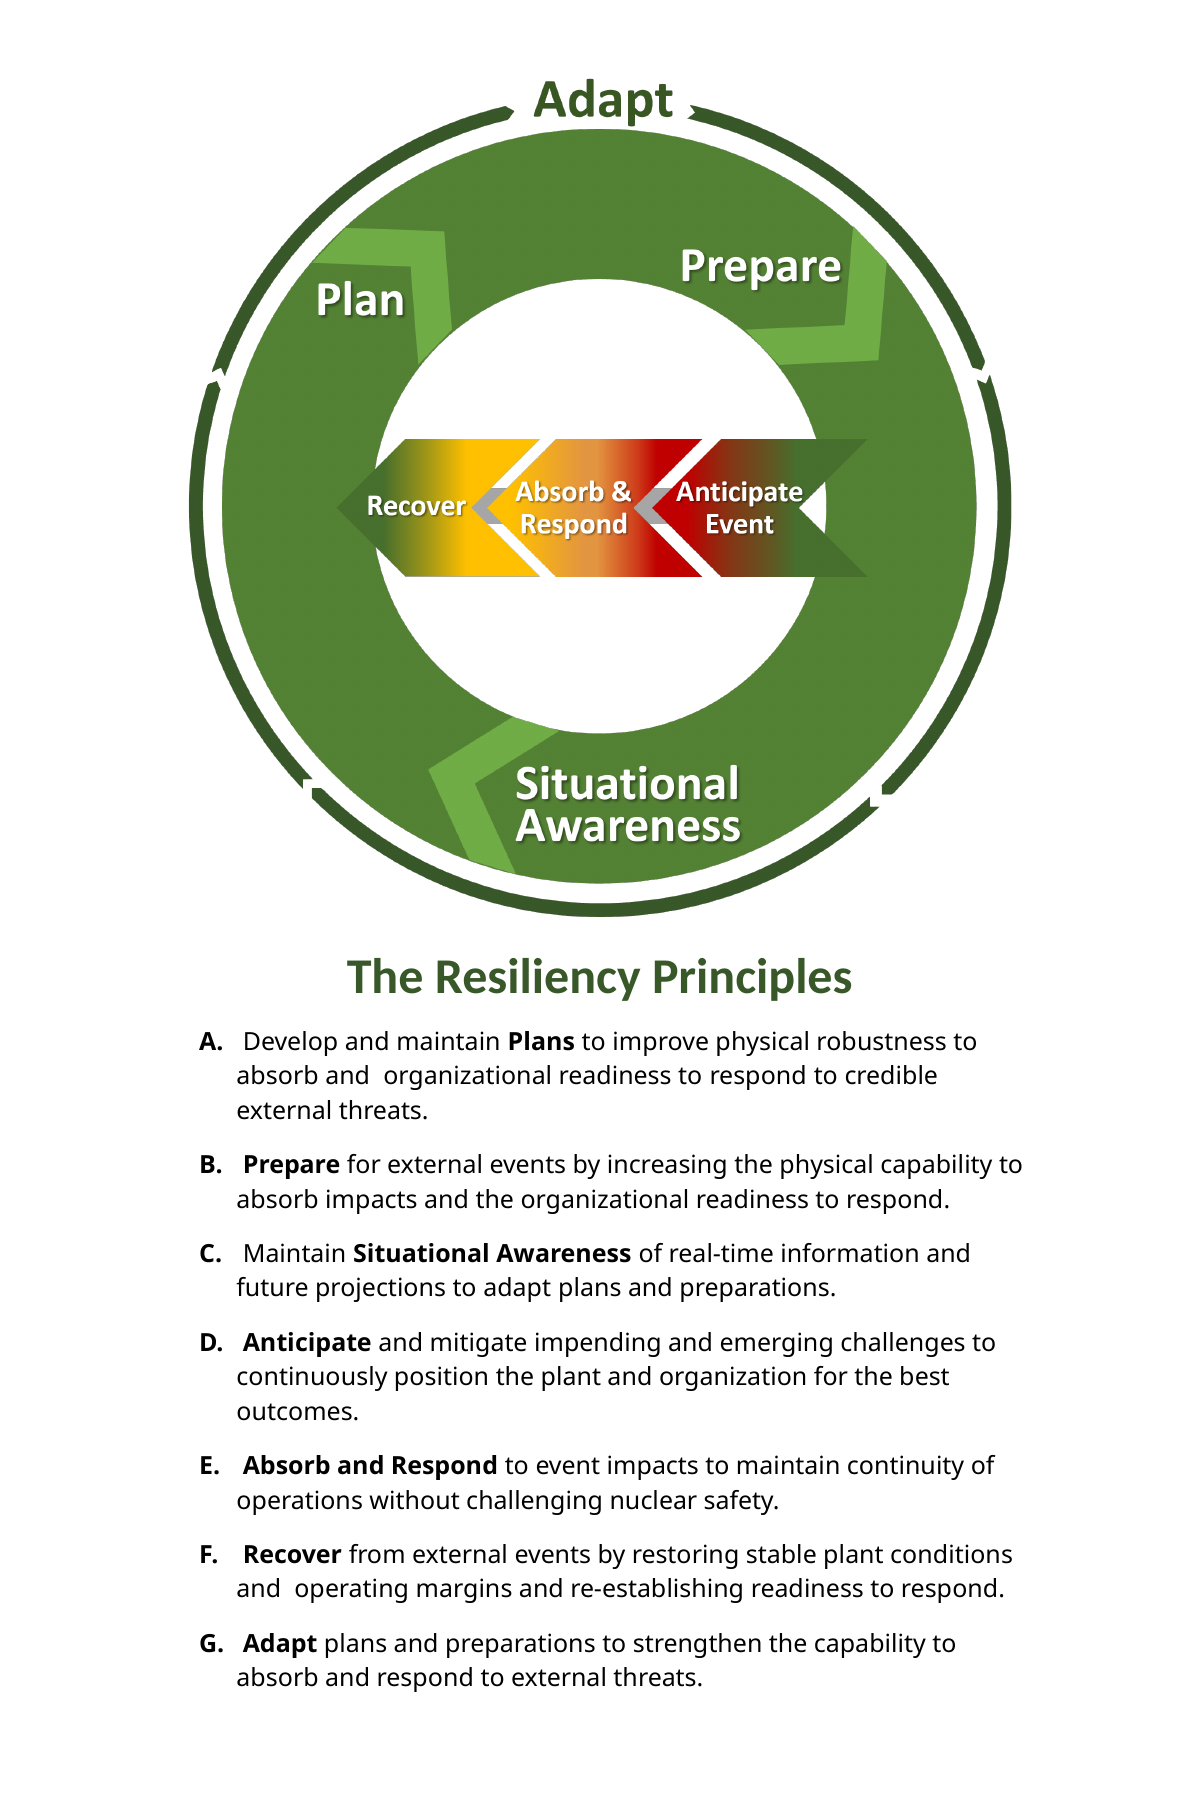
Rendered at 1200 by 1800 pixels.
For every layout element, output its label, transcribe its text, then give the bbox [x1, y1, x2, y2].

text_box The Resiliency Principles [0, 936, 1200, 1011]
picture [188, 46, 1012, 917]
text_box Develop and maintain Plans to improve physical robustness to absorb and organizational readiness to respond to credible external threats. Prepare for external events by increasing the physical capability to absorb impacts and the organizational readiness to respond. Maintain Situational Awareness of real-time information and future projections to adapt plans and preparations. Anticipate and mitigate impending and emerging challenges to continuously position the plant and organization for the best outcomes. Absorb and Respond to event impacts to maintain continuity of operations without challenging nuclear safety. Recover from external events by restoring stable plant conditions and operating margins and re-establishing readiness to respond. Adapt plans and preparations to strengthen the capability to absorb and respond to external threats. [145, 1013, 1054, 1700]
